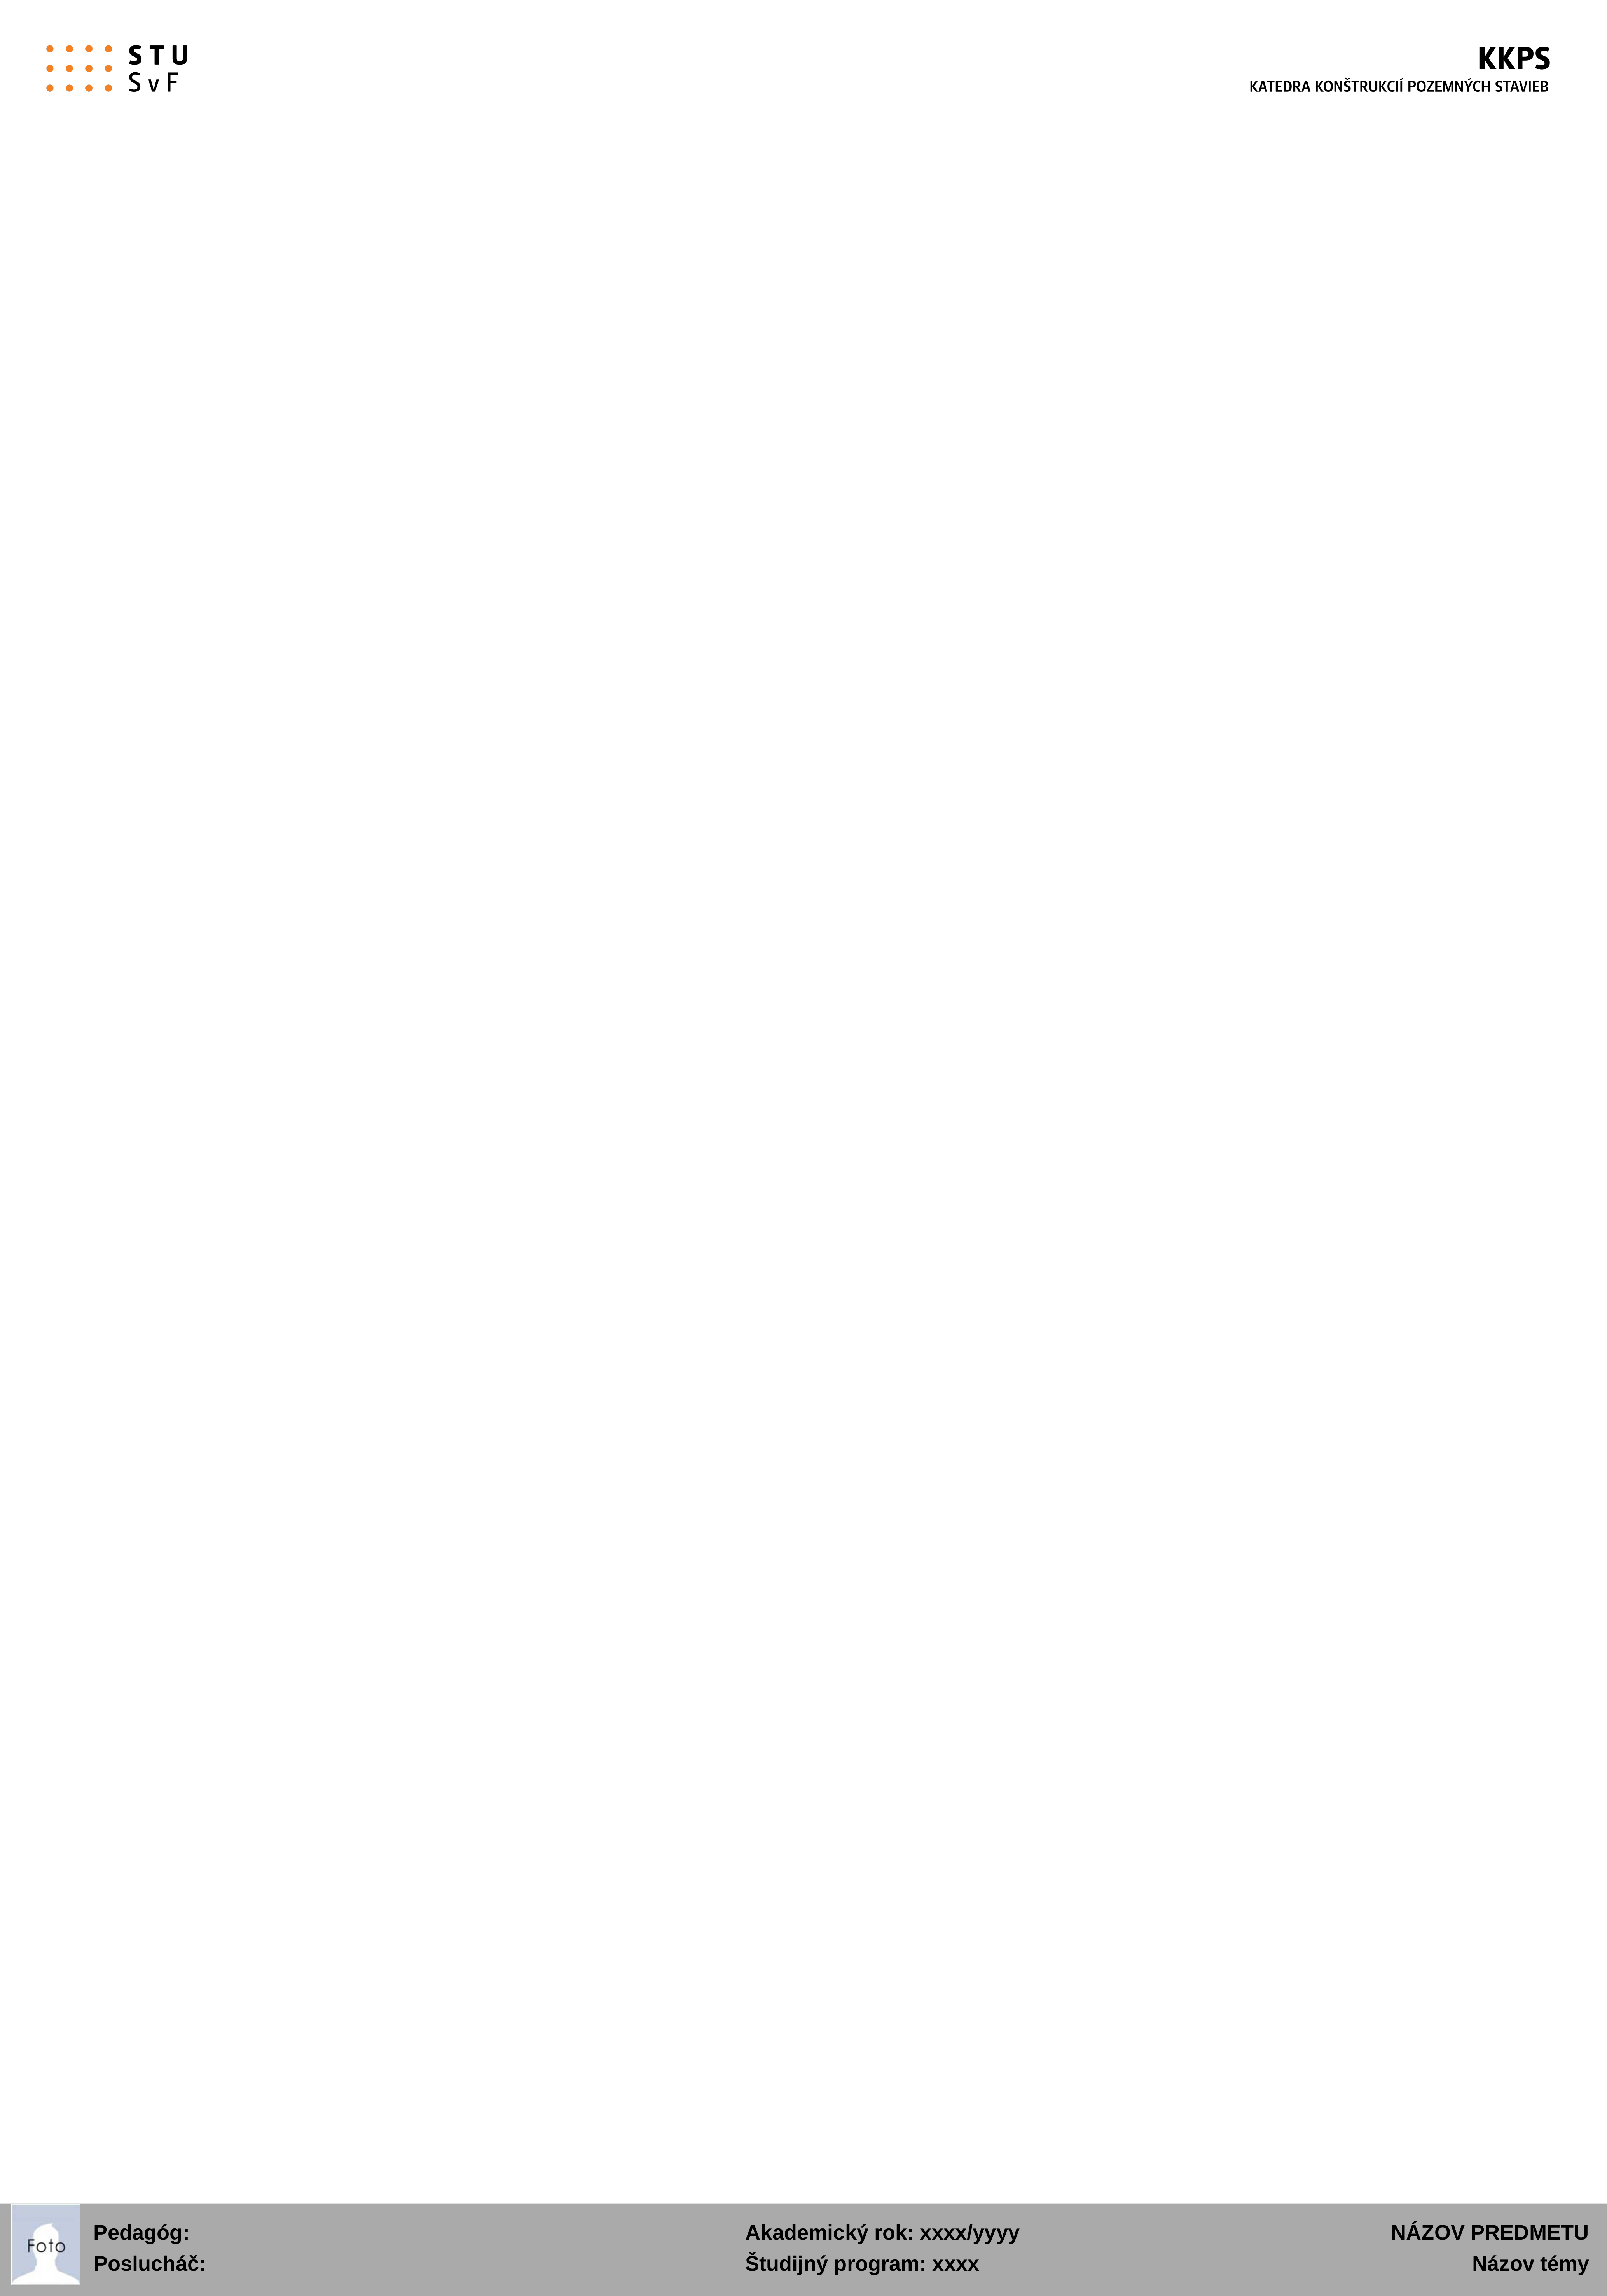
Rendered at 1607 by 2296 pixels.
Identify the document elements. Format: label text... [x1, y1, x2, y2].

text_box Akademický rok: xxxx/yyyy [739, 2216, 1026, 2247]
text_box Pedagóg: [88, 2216, 196, 2247]
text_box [46, 45, 1551, 92]
text_box NÁZOV PREDMETU [1385, 2216, 1595, 2247]
text_box [0, 2203, 1607, 2296]
text_box Študijný program: xxxx [739, 2247, 986, 2279]
text_box Názov témy [1466, 2247, 1596, 2279]
text_box Poslucháč: [88, 2247, 213, 2279]
picture [11, 2203, 80, 2286]
